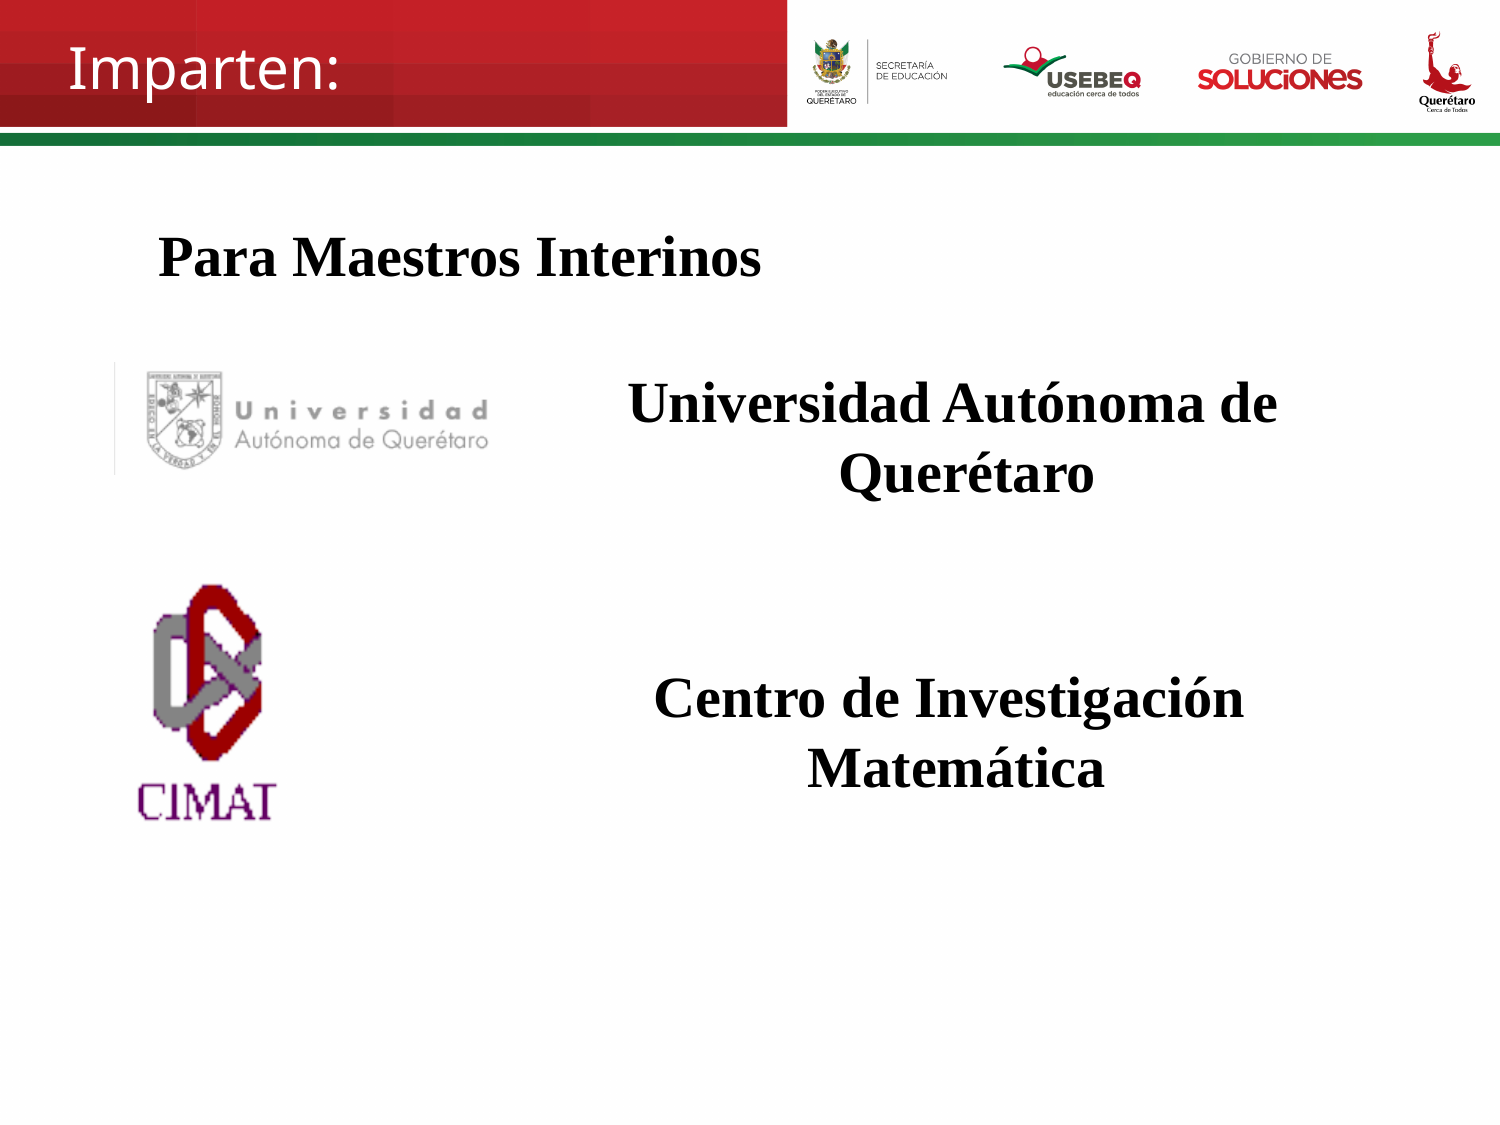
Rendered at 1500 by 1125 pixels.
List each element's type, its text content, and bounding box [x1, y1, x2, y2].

text_box Universidad Autónoma de Querétaro [505, 356, 1430, 512]
text_box Imparten: [53, 23, 781, 109]
picture [0, 0, 1500, 1125]
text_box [130, 581, 1484, 829]
text_box Para Maestros Interinos [143, 210, 1391, 296]
